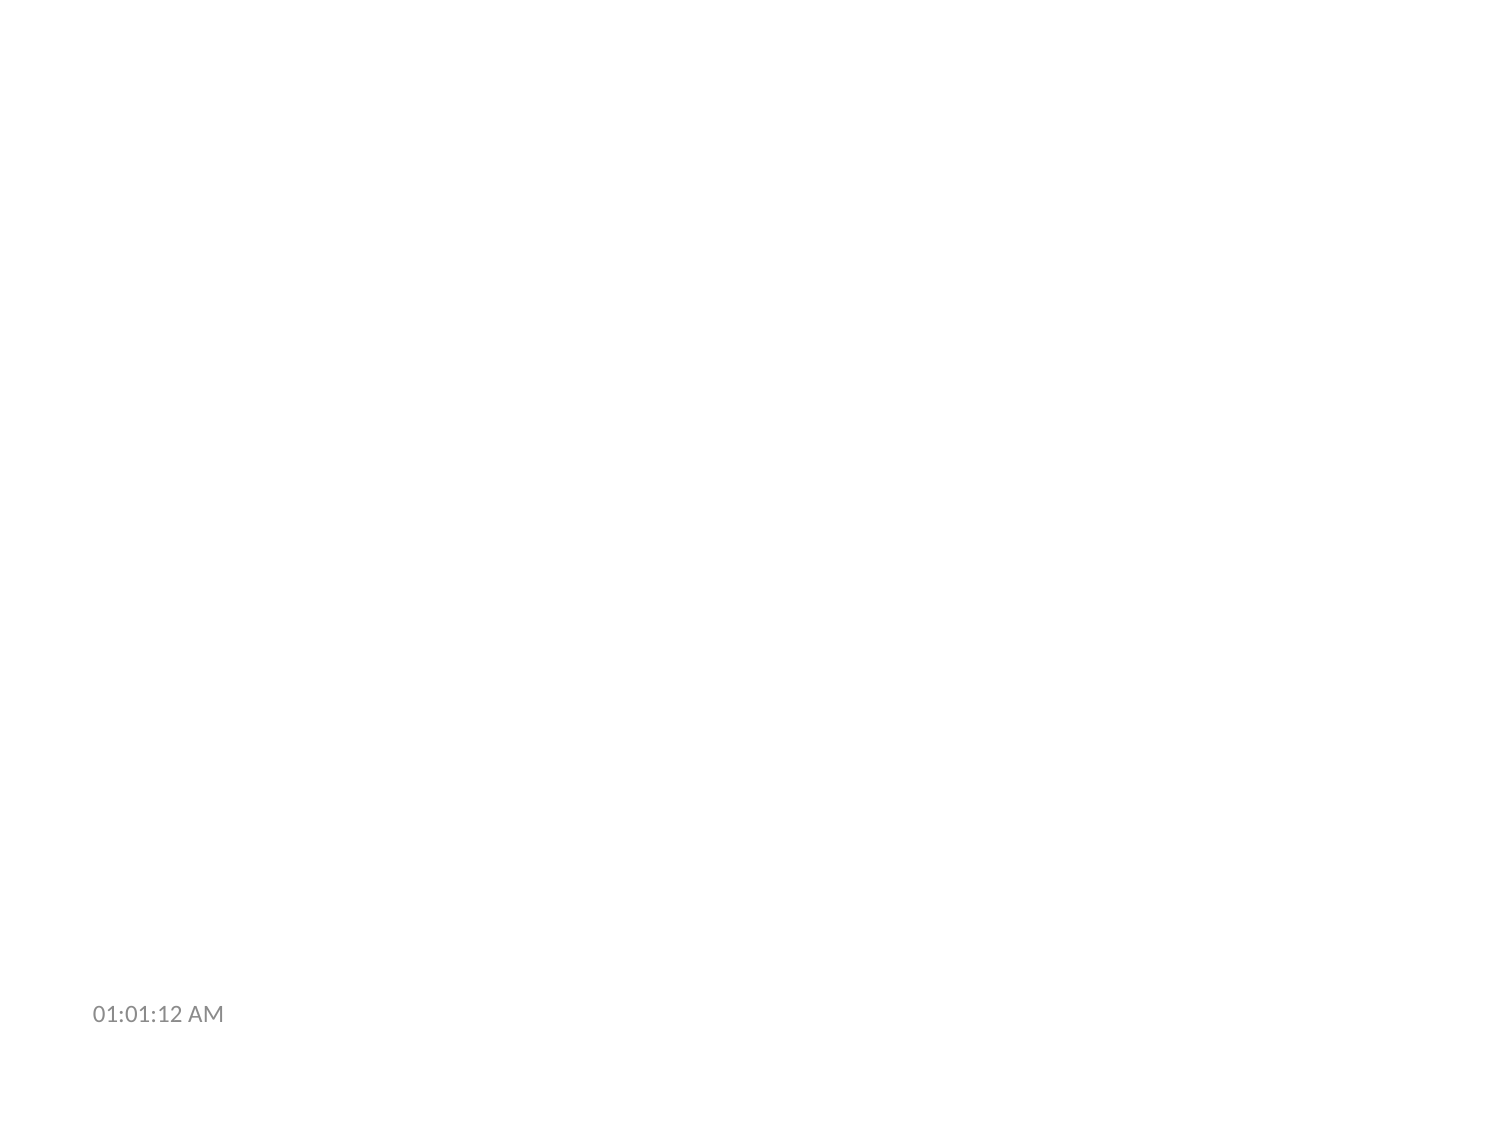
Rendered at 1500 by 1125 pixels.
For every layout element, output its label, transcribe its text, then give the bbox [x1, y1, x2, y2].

text_box 3:35:09 PM [77, 982, 428, 1043]
